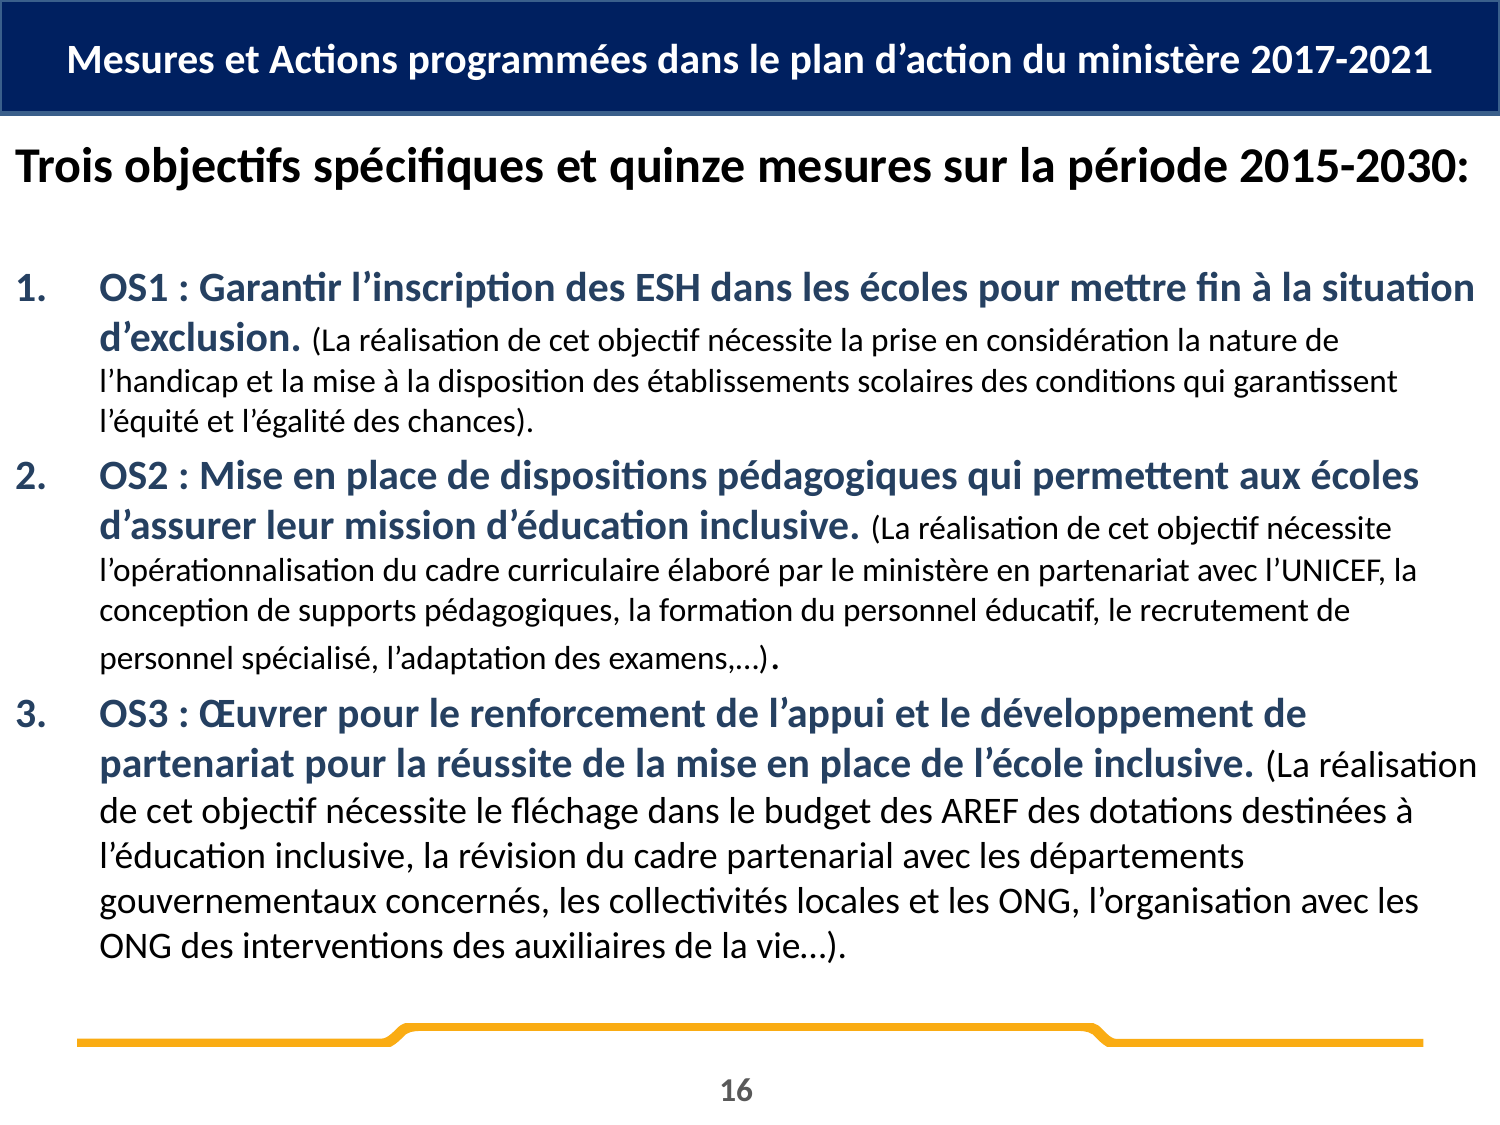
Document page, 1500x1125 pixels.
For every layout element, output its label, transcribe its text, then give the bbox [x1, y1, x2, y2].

list Mesures et Actions programmées dans le plan d’action du ministère 2017-2021 [0, 0, 1500, 114]
list Trois objectifs spécifiques et quinze mesures sur la période 2015-2030: OS1 : Garantir l’inscription des ESH dans les écoles pour mettre fin à la situation d’exclusion. (La réalisation de cet objectif nécessite la prise en considération la nature de l’handicap et la mise à la disposition des établissements scolaires des conditions qui garantissent l’équité et l’égalité des chances). OS2 : Mise en place de dispositions pédagogiques qui permettent aux écoles d’assurer leur mission d’éducation inclusive. (La réalisation de cet objectif nécessite l’opérationnalisation du cadre curriculaire élaboré par le ministère en partenariat avec l’UNICEF, la conception de supports pédagogiques, la formation du personnel éducatif, le recrutement de personnel spécialisé, l’adaptation des examens,…). OS3 : Œuvrer pour le renforcement de l’appui et le développement de partenariat pour la réussite de la mise en place de l’école inclusive. (La réalisation de cet objectif nécessite le fléchage dans le budget des AREF des dotations destinées à l’éducation inclusive, la révision du cadre partenarial avec les départements gouvernementaux concernés, les collectivités locales et les ONG, l’organisation avec les ONG des interventions des auxiliaires de la vie…). [0, 125, 1500, 1035]
slide_number 16 [561, 1057, 911, 1118]
